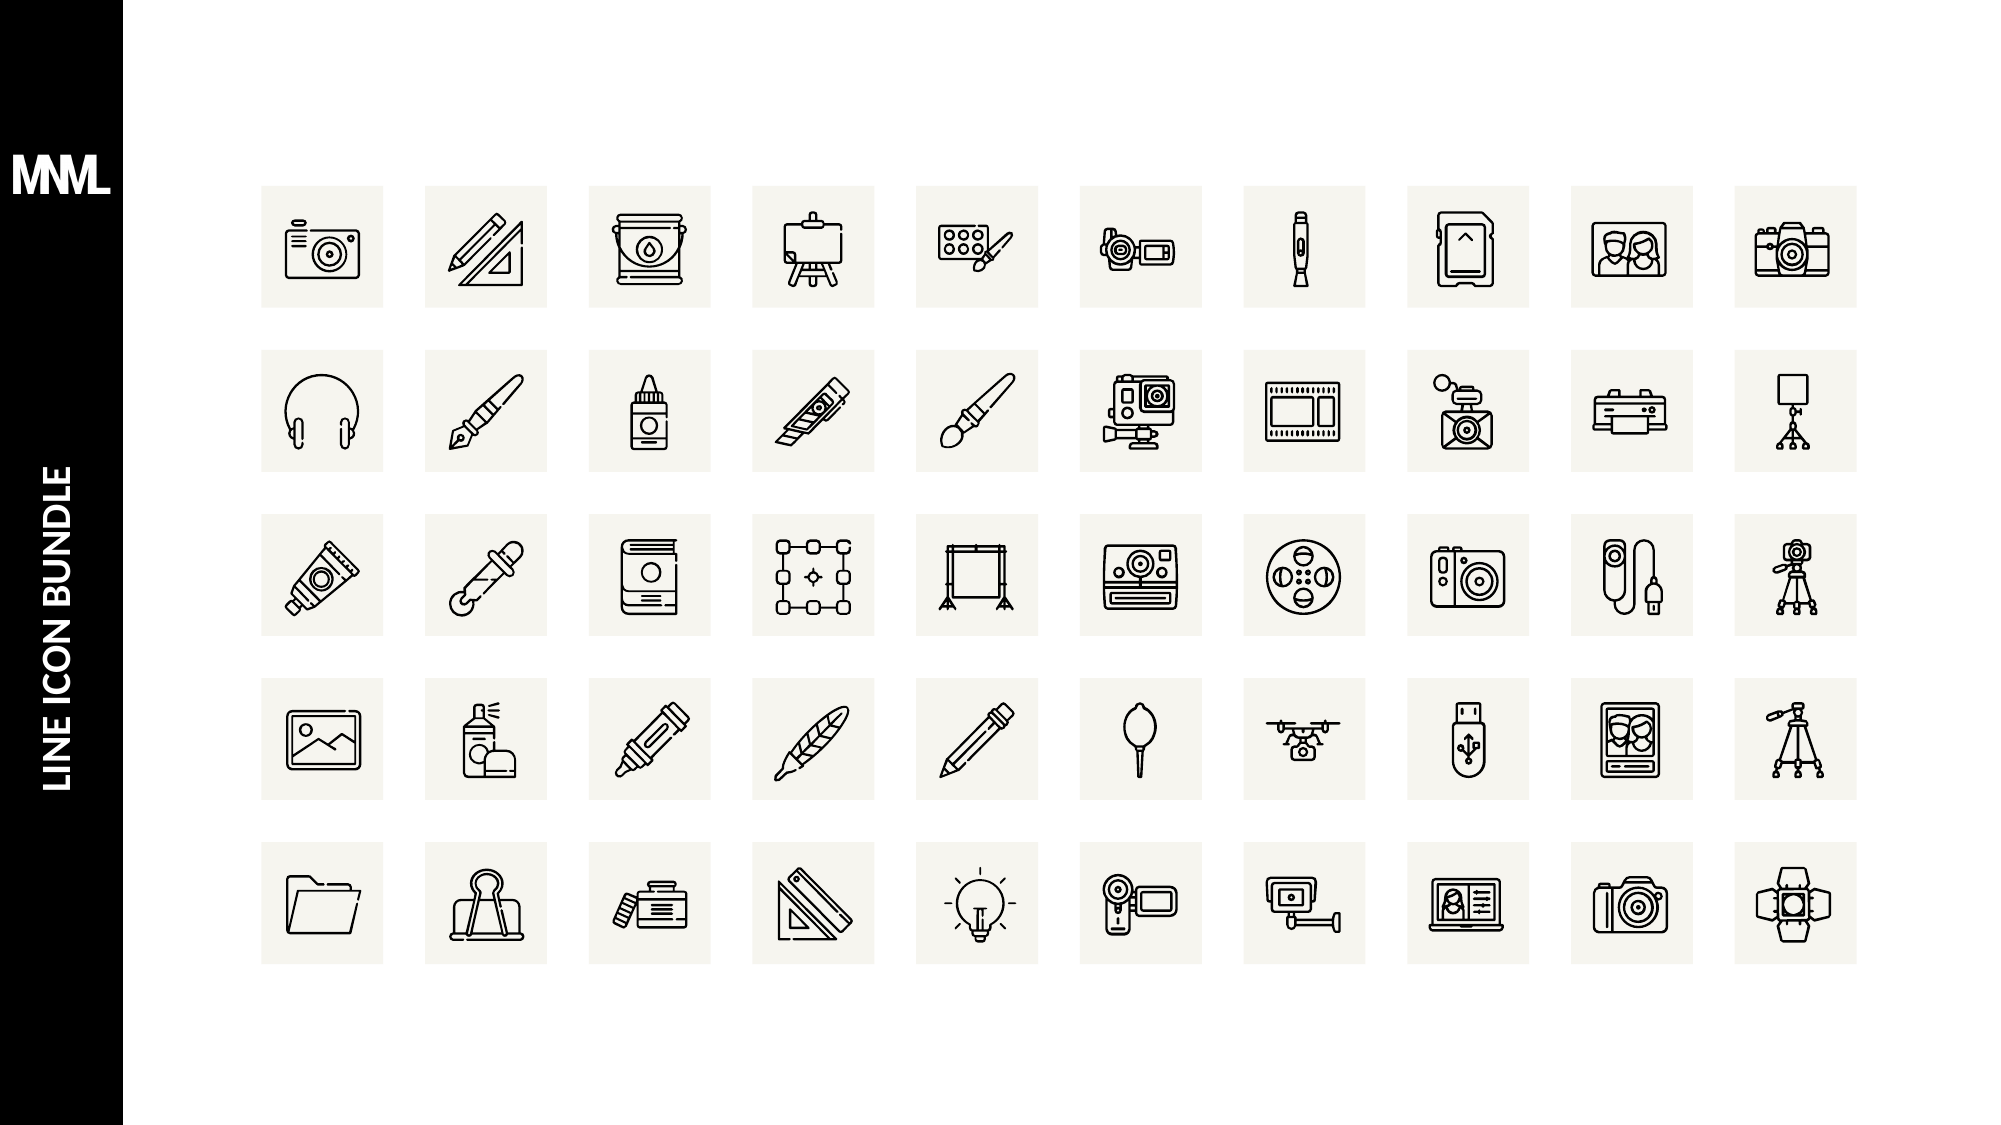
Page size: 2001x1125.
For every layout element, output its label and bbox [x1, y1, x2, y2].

text_box [1265, 876, 1341, 933]
text_box [614, 701, 691, 778]
text_box [940, 372, 1016, 449]
text_box [999, 877, 1006, 884]
text_box [1265, 539, 1342, 616]
text_box [1430, 546, 1506, 608]
text_box [1772, 539, 1818, 616]
text_box [630, 374, 668, 451]
text_box [955, 879, 1005, 943]
text_box [620, 539, 678, 616]
text_box [1099, 227, 1176, 271]
text_box [612, 880, 688, 929]
text_box [1102, 544, 1179, 610]
text_box [1603, 539, 1663, 616]
text_box [777, 880, 838, 941]
text_box [448, 540, 524, 617]
text_box [1293, 211, 1309, 288]
text_box [449, 868, 525, 941]
text_box [1754, 221, 1830, 277]
text_box [938, 224, 1014, 273]
text_box [1755, 866, 1832, 943]
text_box [1766, 702, 1824, 779]
text_box [774, 376, 850, 447]
text_box [1592, 876, 1669, 934]
text_box [939, 702, 1015, 779]
text_box [286, 875, 362, 935]
text_box [1435, 211, 1494, 288]
text_box [1451, 702, 1486, 779]
text_box [1433, 373, 1493, 450]
text_box [284, 540, 360, 617]
text_box [458, 220, 523, 287]
text_box [938, 543, 1014, 611]
text_box [1102, 373, 1176, 450]
text_box [954, 923, 961, 930]
text_box [611, 213, 688, 286]
text_box [487, 702, 500, 707]
text_box [284, 373, 360, 450]
text_box [774, 705, 850, 782]
text_box [1123, 702, 1157, 779]
text_box [1428, 877, 1504, 932]
text_box [290, 219, 307, 227]
text_box [447, 212, 507, 273]
text_box [999, 923, 1007, 930]
picture [0, 113, 122, 236]
text_box [1600, 702, 1661, 779]
text_box [1265, 381, 1341, 442]
text_box [284, 229, 361, 280]
text_box [448, 374, 524, 450]
text_box [1776, 373, 1810, 450]
text_box [1265, 719, 1341, 762]
text_box [1102, 873, 1178, 936]
text_box [1592, 389, 1668, 435]
text_box [1591, 221, 1667, 277]
text_box [787, 867, 853, 934]
text_box [286, 709, 362, 771]
text_box [775, 539, 852, 615]
text_box [783, 211, 843, 288]
text_box [954, 877, 961, 884]
text_box [462, 703, 517, 779]
